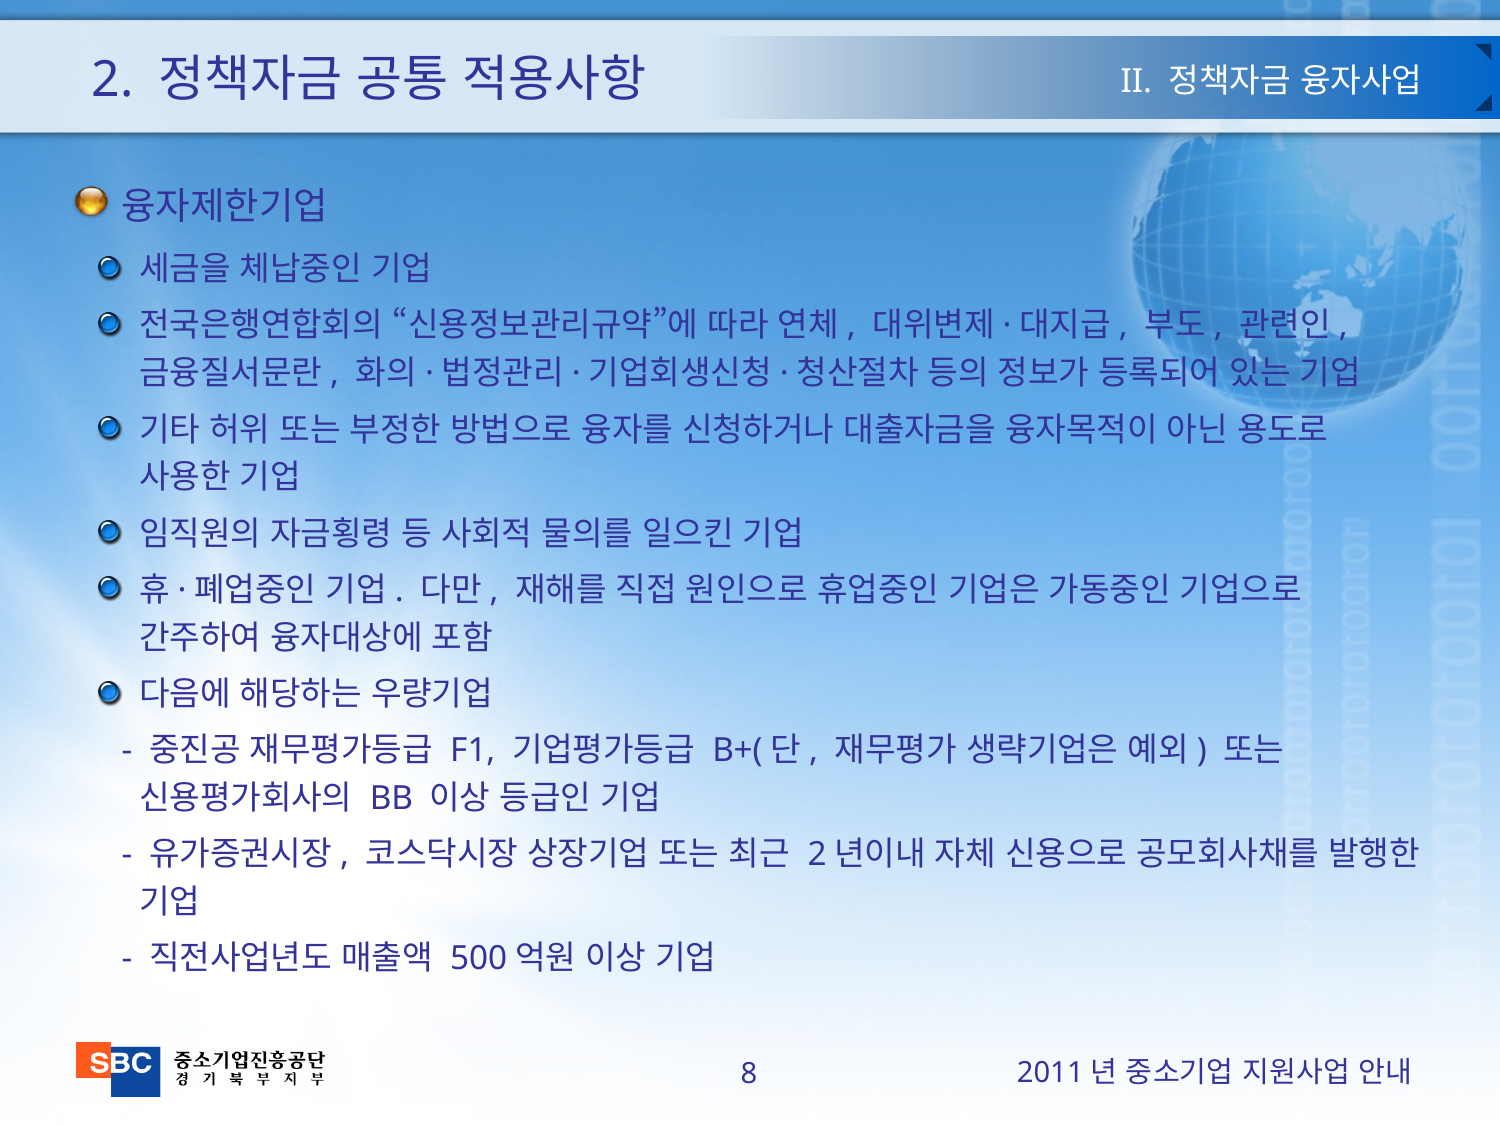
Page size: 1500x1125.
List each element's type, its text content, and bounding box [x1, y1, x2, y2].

picture [0, 0, 1500, 1125]
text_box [71, 169, 1196, 230]
text_box 세금을 체납중인 기업 전국은행연합회의 “신용정보관리규약”에 따라 연체, 대위변제·대지급, 부도, 관련인, 금융질서문란, 화의·법정관리·기업회생신청·청산절차 등의 정보가 등록되어 있는 기업 기타 허위 또는 부정한 방법으로 융자를 신청하거나 대출자금을 융자목적이 아닌 용도로 사용한 기업 임직원의 자금횡령 등 사회적 물의를 일으킨 기업 휴·폐업중인 기업. 다만, 재해를 직접 원인으로 휴업중인 기업은 가동중인 기업으로 간주하여 융자대상에 포함 다음에 해당하는 우량기업 - 중진공 재무평가등급 F1, 기업평가등급 B+(단, 재무평가 생략기업은 예외) 또는 신용평가회사의 BB 이상 등급인 기업 - 유가증권시장, 코스닥시장 상장기업 또는 최근 2년이내 자체 신용으로 공모회사채를 발행한 기업 - 직전사업년도 매출액 500억원 이상 기업 [80, 231, 1440, 984]
text_box 2. 정책자금 공통 적용사항 [77, 38, 662, 114]
text_box II. 정책자금 융자사업 [1105, 51, 1438, 107]
